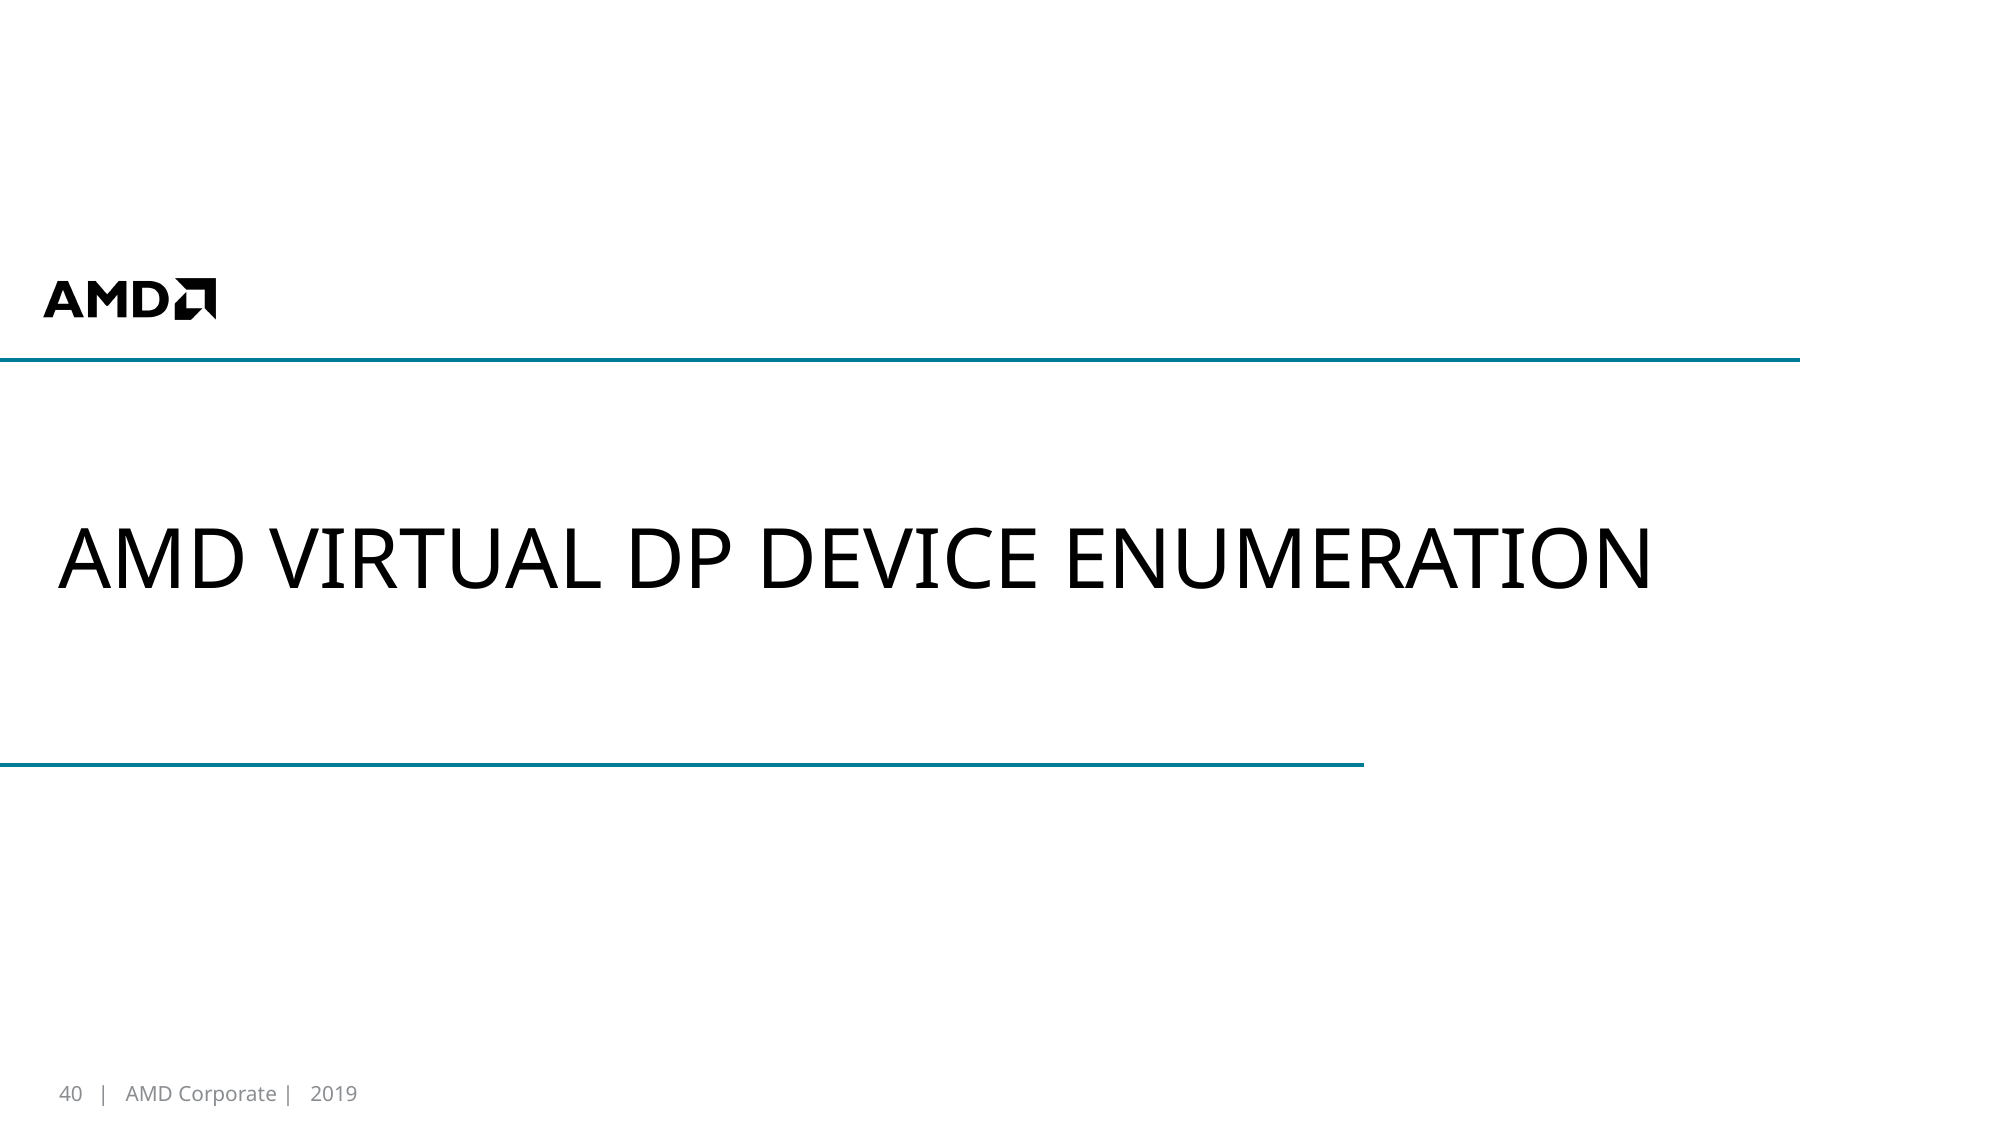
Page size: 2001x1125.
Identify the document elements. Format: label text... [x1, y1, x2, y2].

title AMD VIRTUAL DP DEVICE ENUMERATION [43, 395, 1957, 728]
footer | AMD Corporate | 2019 [98, 1065, 773, 1125]
slide_number 40 [0, 1065, 98, 1125]
picture [43, 278, 216, 320]
